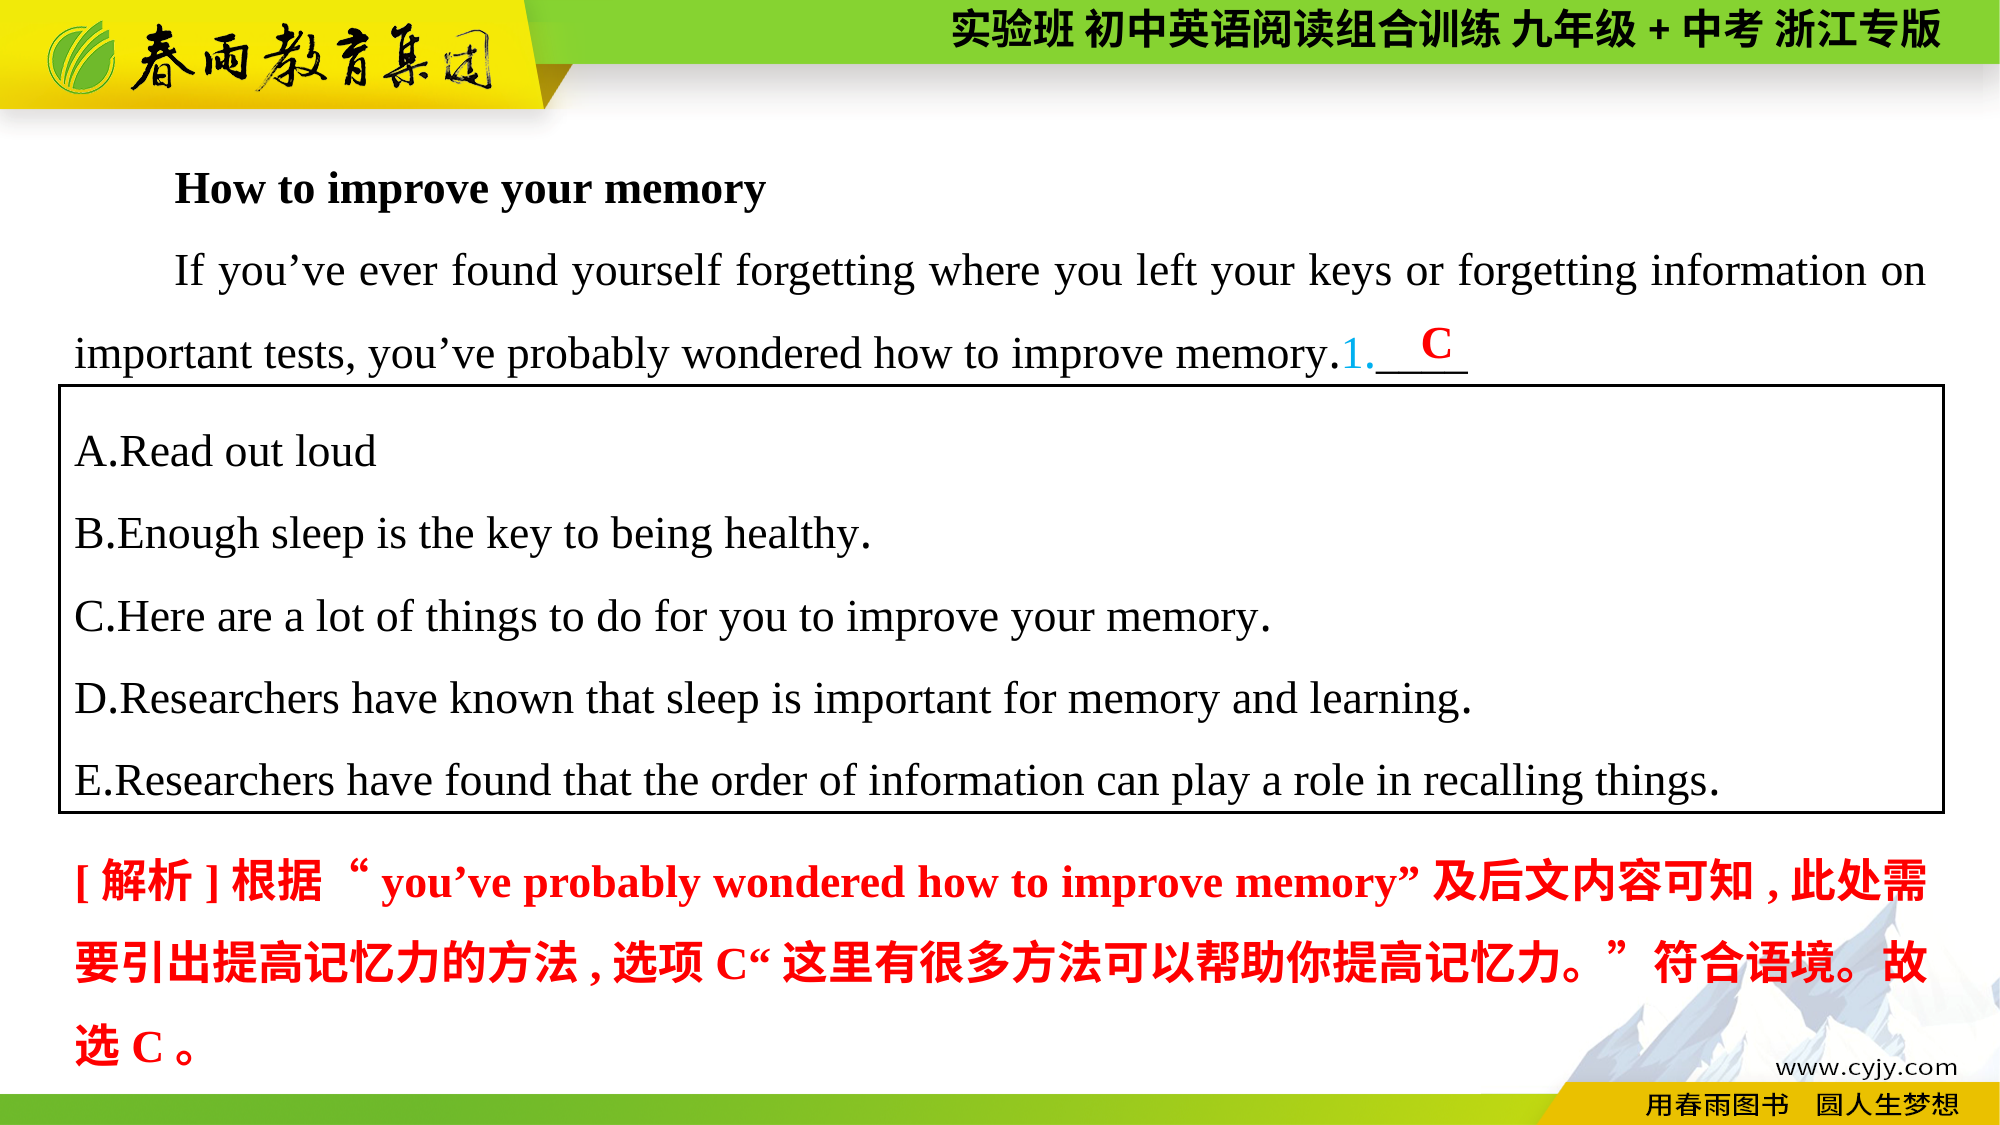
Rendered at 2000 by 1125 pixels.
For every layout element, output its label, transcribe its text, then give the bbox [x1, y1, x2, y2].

list How to improve your memory If you’ve ever found yourself forgetting where you left your keys or forgetting information on important tests, you’ve probably wondered how to improve memory.1.____ [59, 122, 1944, 377]
text_box A.Read out loud B.Enough sleep is the key to being healthy. C.Here are a lot of things to do for you to improve your memory. D.Researchers have known that sleep is important for memory and learning. E.Researchers have found that the order of information can play a role in recalling things. [59, 385, 1944, 813]
text_box C [1405, 305, 1469, 375]
text_box [解析]根据“you’ve probably wondered how to improve memory”及后文内容可知,此处需要引出提高记忆力的方法,选项C“这里有很多方法可以帮助你提高记忆力。”符合语境。故选C。 [59, 816, 1944, 1079]
picture [0, 0, 2000, 1125]
